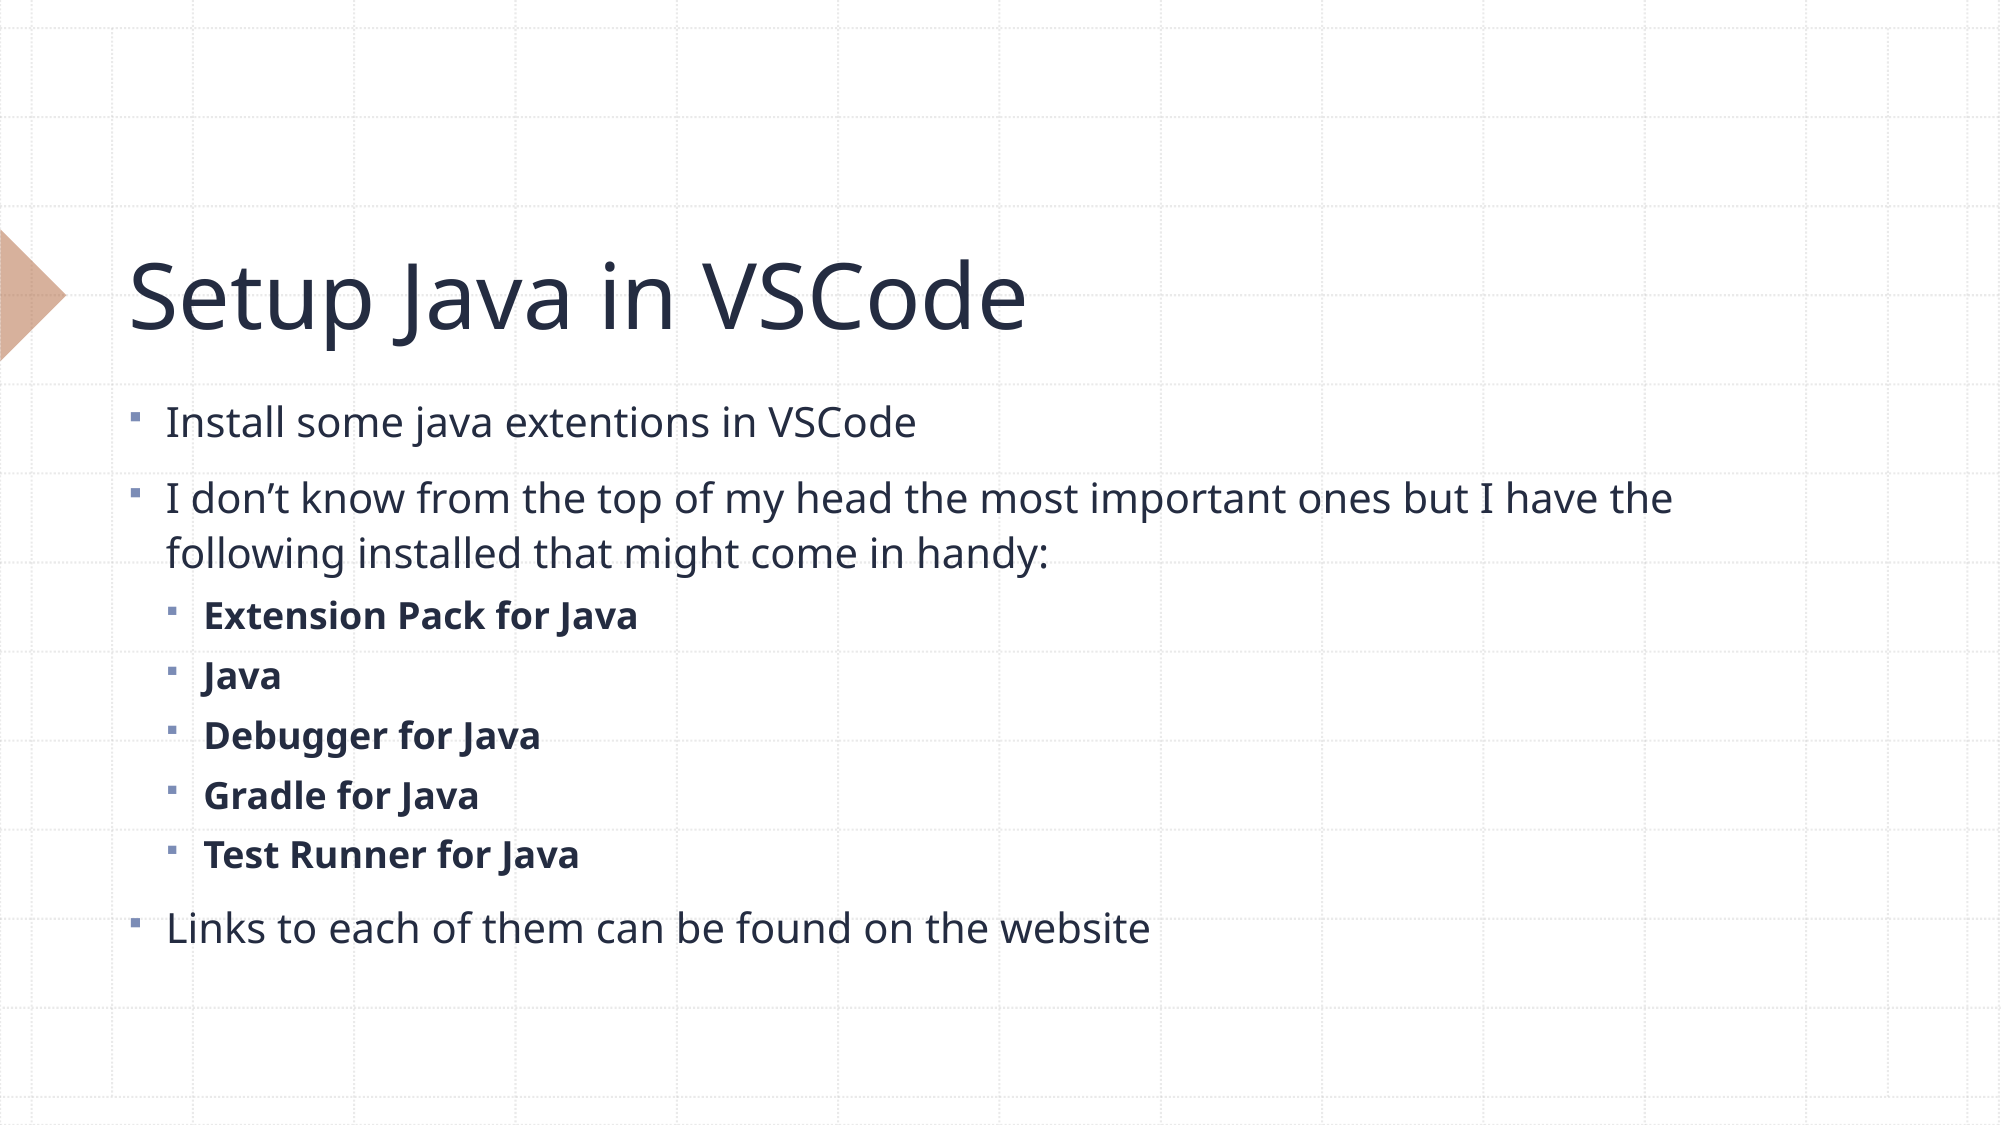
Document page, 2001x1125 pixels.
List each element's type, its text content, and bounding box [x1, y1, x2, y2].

title Setup Java in VSCode [113, 119, 1808, 356]
list Install some java extentions in VSCode I don’t know from the top of my head the most important ones but I have the following installed that might come in handy: Extension Pack for Java Java Debugger for Java Gradle for Java Test Runner for Java Links to each of them can be found on the website [113, 383, 1808, 969]
